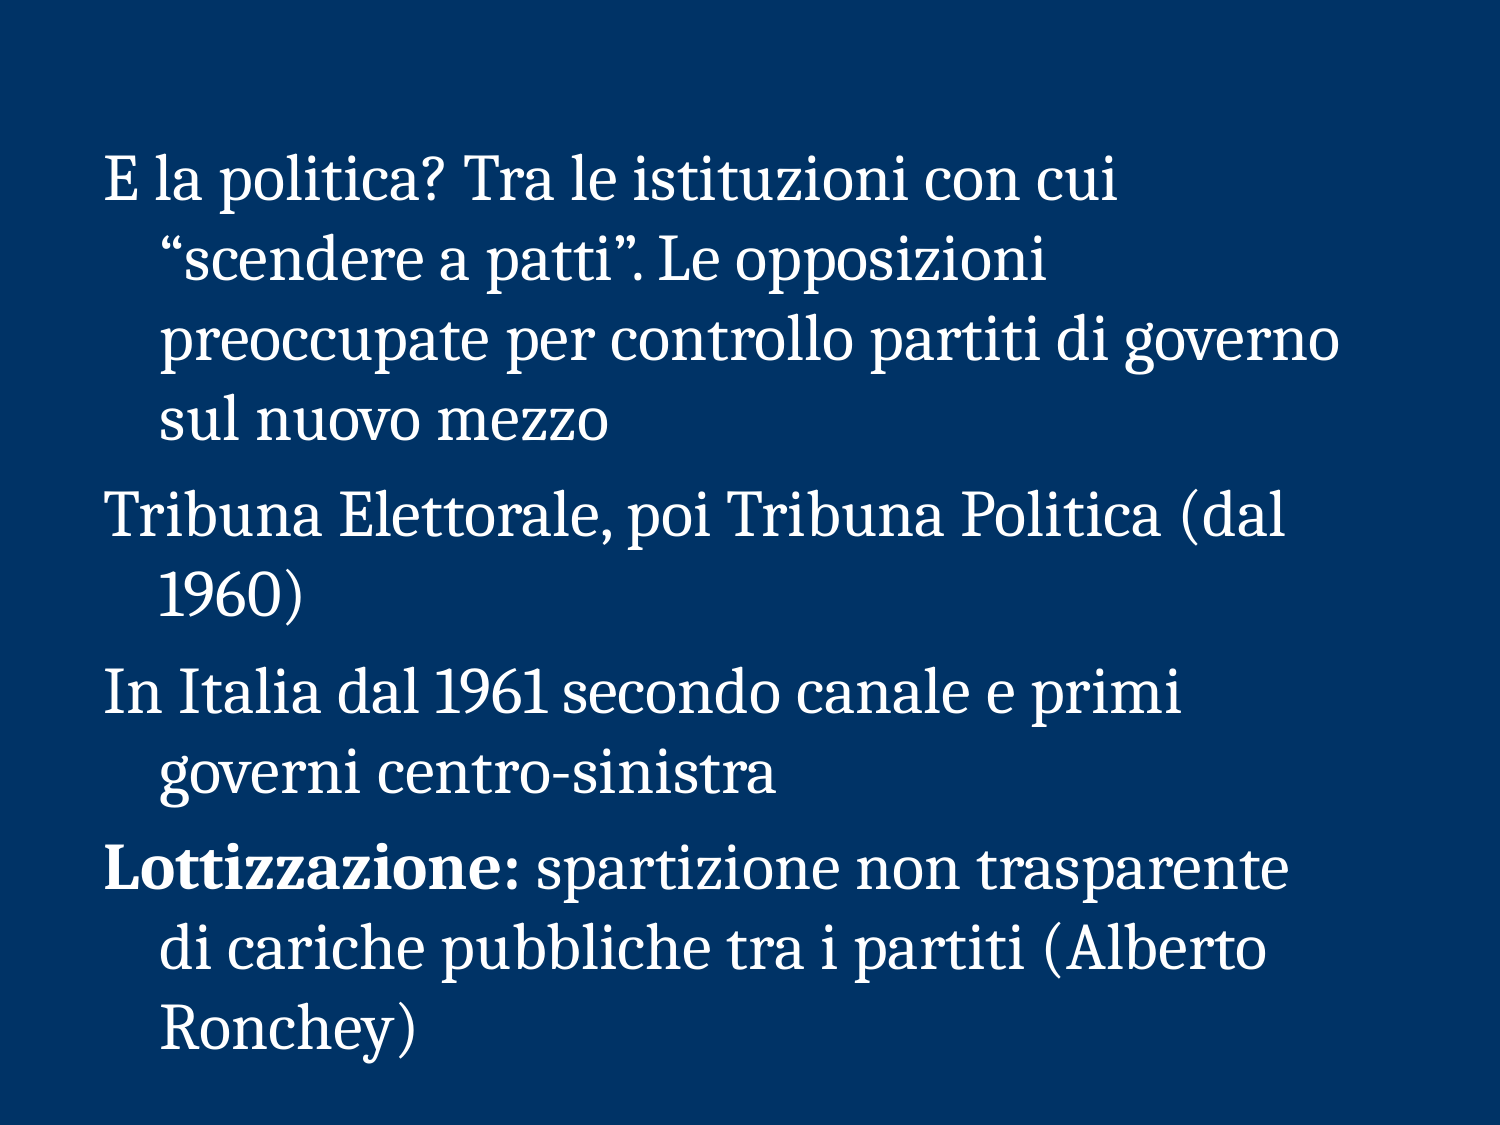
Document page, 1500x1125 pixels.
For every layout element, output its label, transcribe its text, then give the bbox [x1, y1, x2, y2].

list E la politica? Tra le istituzioni con cui “scendere a patti”. Le opposizioni preoccupate per controllo partiti di governo sul nuovo mezzo Tribuna Elettorale, poi Tribuna Politica (dal 1960) In Italia dal 1961 secondo canale e primi governi centro-sinistra Lottizzazione: spartizione non trasparente di cariche pubbliche tra i partiti (Alberto Ronchey) [88, 29, 1364, 1072]
